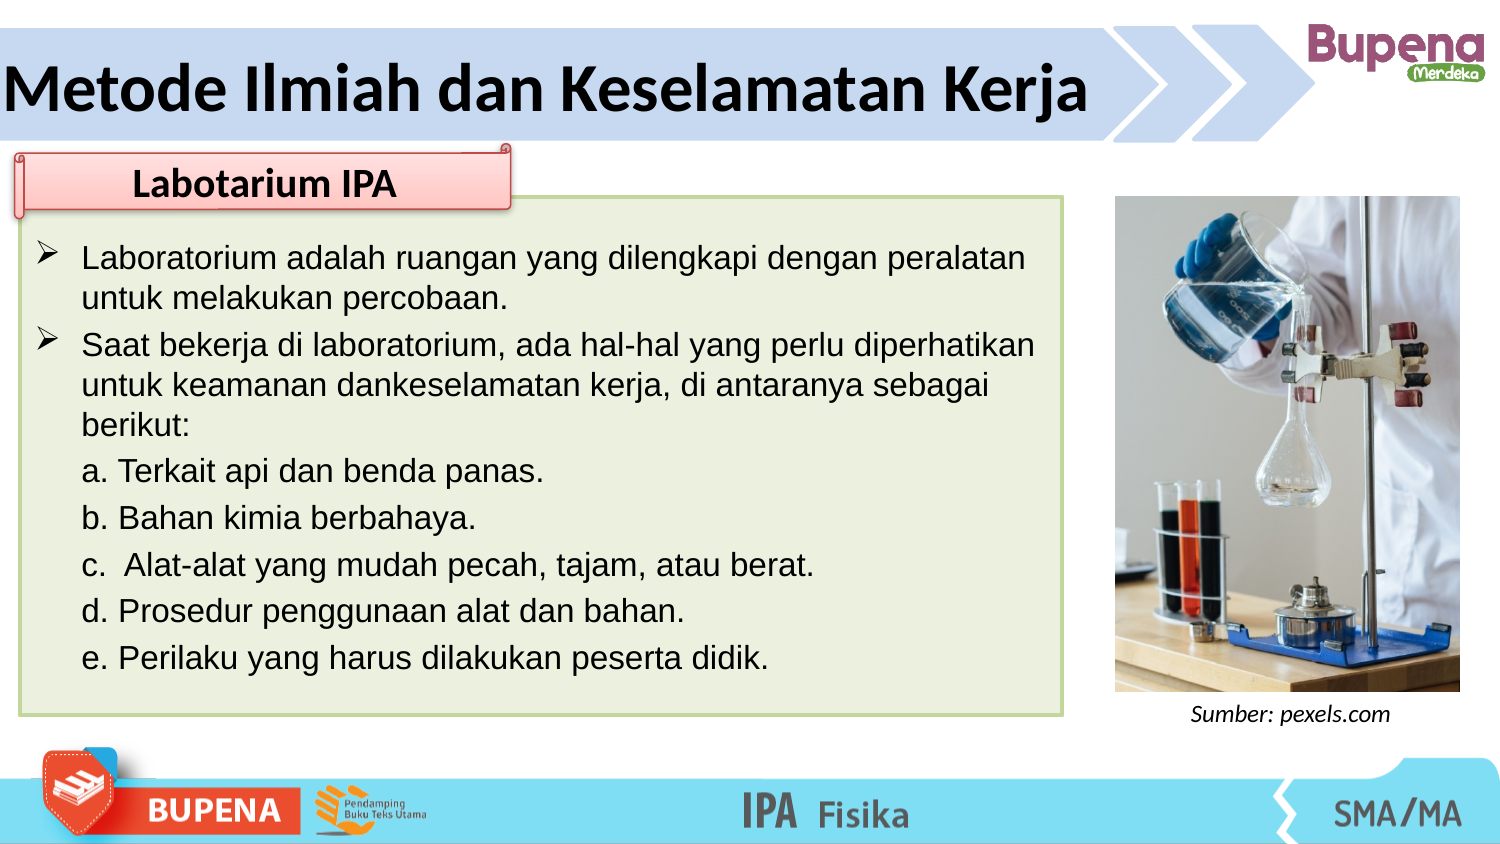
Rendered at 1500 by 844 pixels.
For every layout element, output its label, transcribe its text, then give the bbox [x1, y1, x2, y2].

picture [0, 734, 1500, 844]
text_box Labotarium IPA [13, 150, 512, 220]
text_box Laboratorium adalah ruangan yang dilengkapi dengan peralatan untuk melakukan percobaan. Saat bekerja di laboratorium, ada hal-hal yang perlu diperhatikan untuk keamanan dankeselamatan kerja, di antaranya sebagai berikut: a. Terkait api dan benda panas. b. Bahan kimia berbahaya. c. Alat-alat yang mudah pecah, tajam, atau berat. d. Prosedur penggunaan alat dan bahan. e. Perilaku yang harus dilakukan peserta didik. [18, 195, 1064, 717]
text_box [1114, 196, 1460, 741]
picture [1299, 21, 1494, 85]
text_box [0, 27, 1314, 141]
